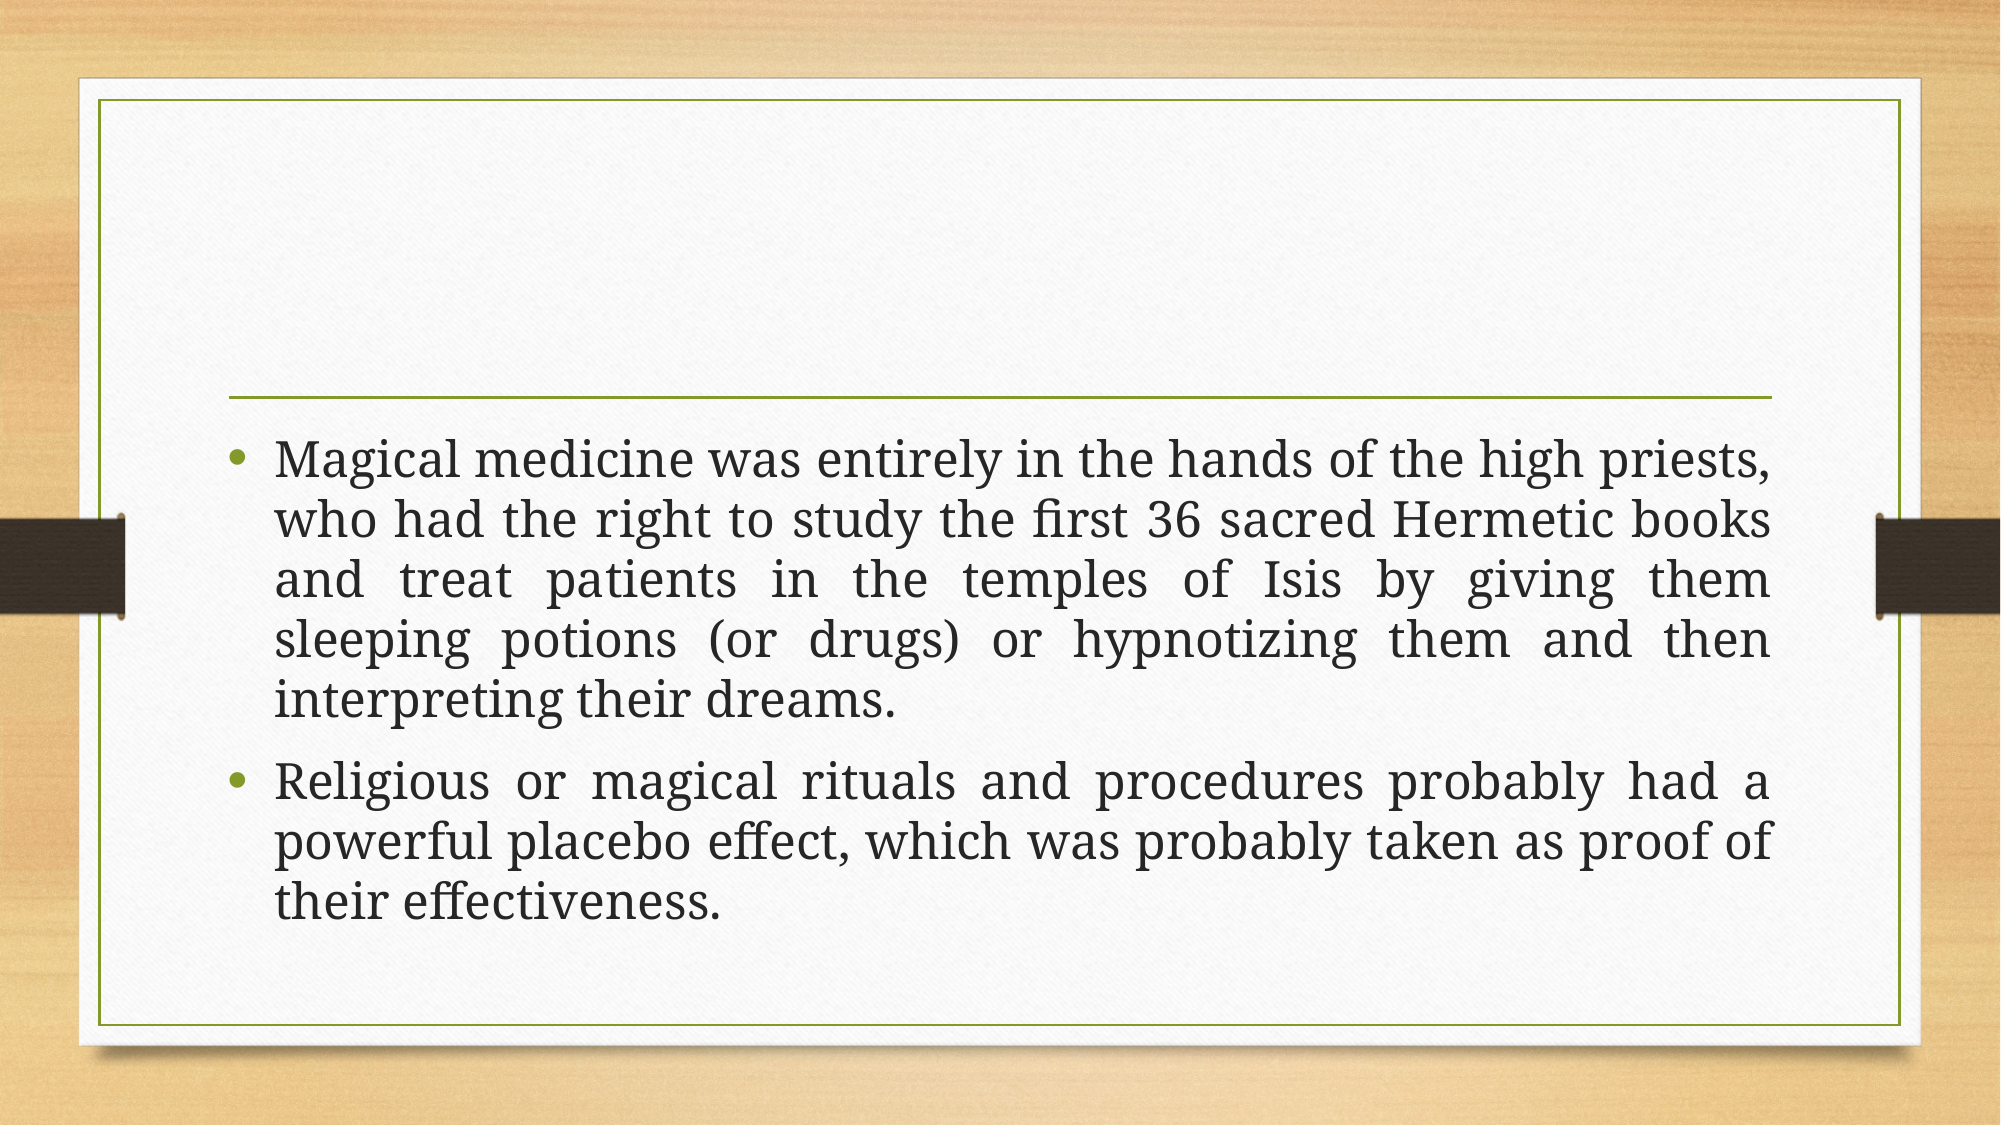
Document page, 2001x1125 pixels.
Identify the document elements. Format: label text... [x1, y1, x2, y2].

list Magical medicine was entirely in the hands of the high priests, who had the right to study the first 36 sacred Hermetic books and treat patients in the temples of Isis by giving them sleeping potions (or drugs) or hypnotizing them and then interpreting their dreams. Religious or magical rituals and procedures probably had a powerful placebo effect, which was probably taken as proof of their effectiveness. [212, 419, 1788, 964]
picture [0, 0, 2001, 1125]
